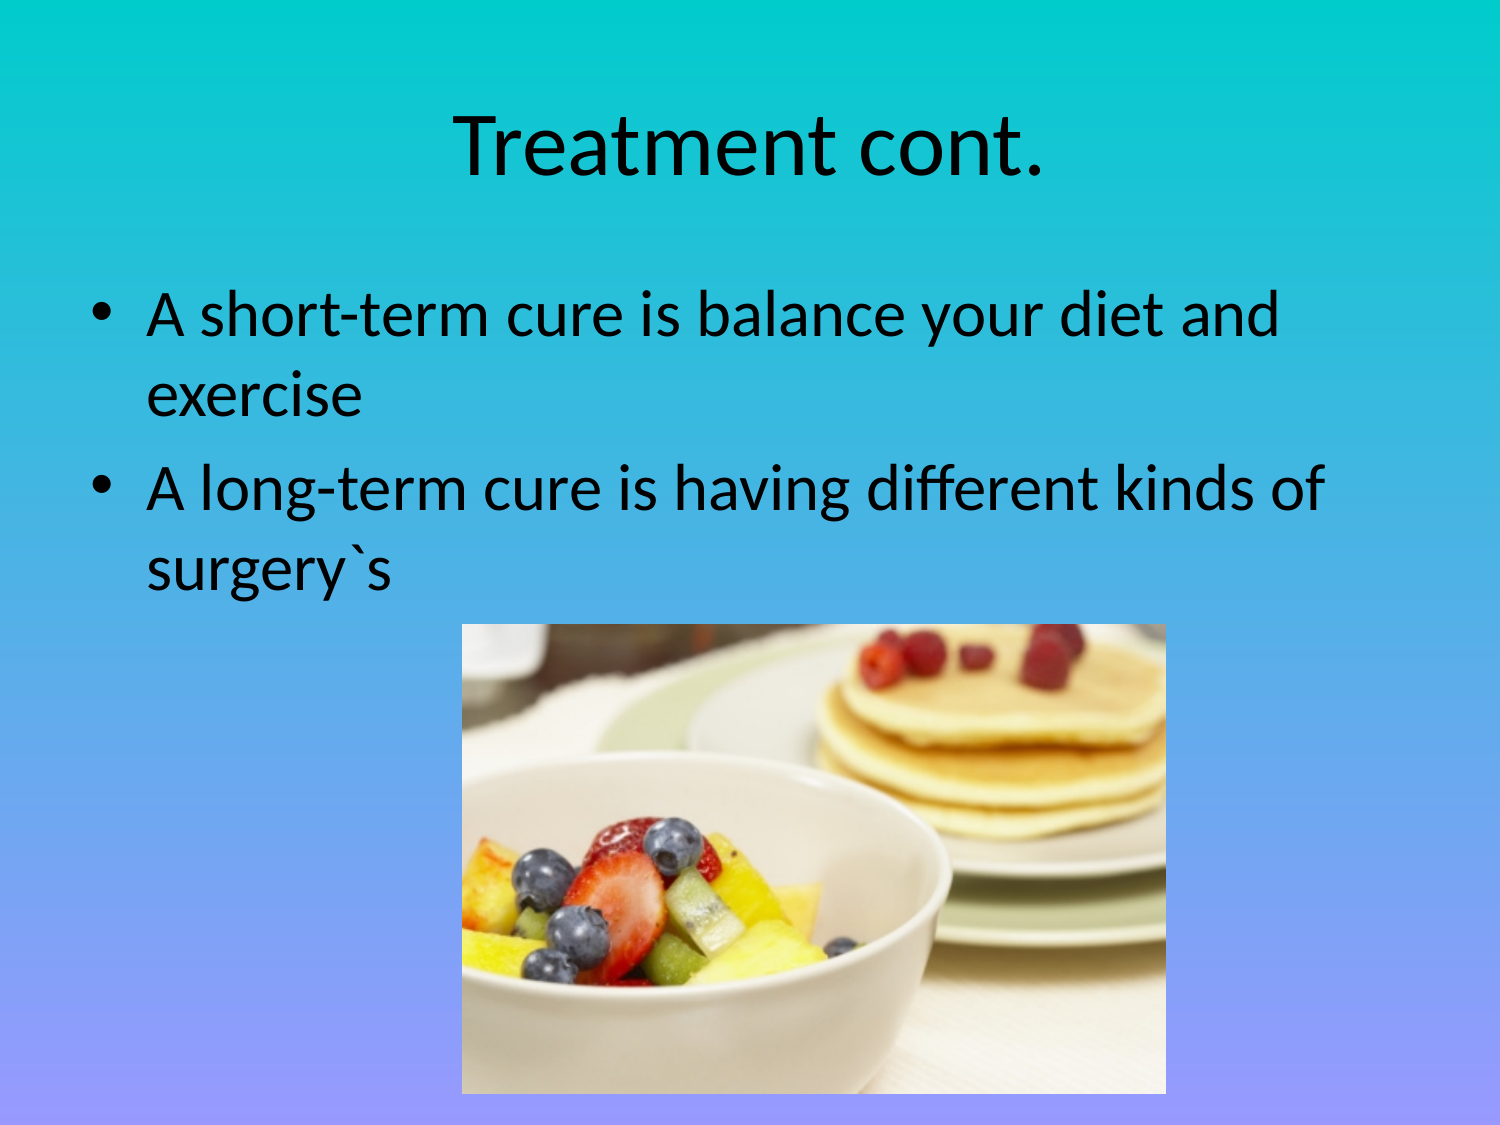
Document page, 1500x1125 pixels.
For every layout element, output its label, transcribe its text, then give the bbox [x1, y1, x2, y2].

list A short-term cure is balance your diet and exercise A long-term cure is having different kinds of surgery`s [75, 262, 1425, 1005]
picture [462, 624, 1166, 1094]
title Treatment cont. [75, 45, 1425, 233]
